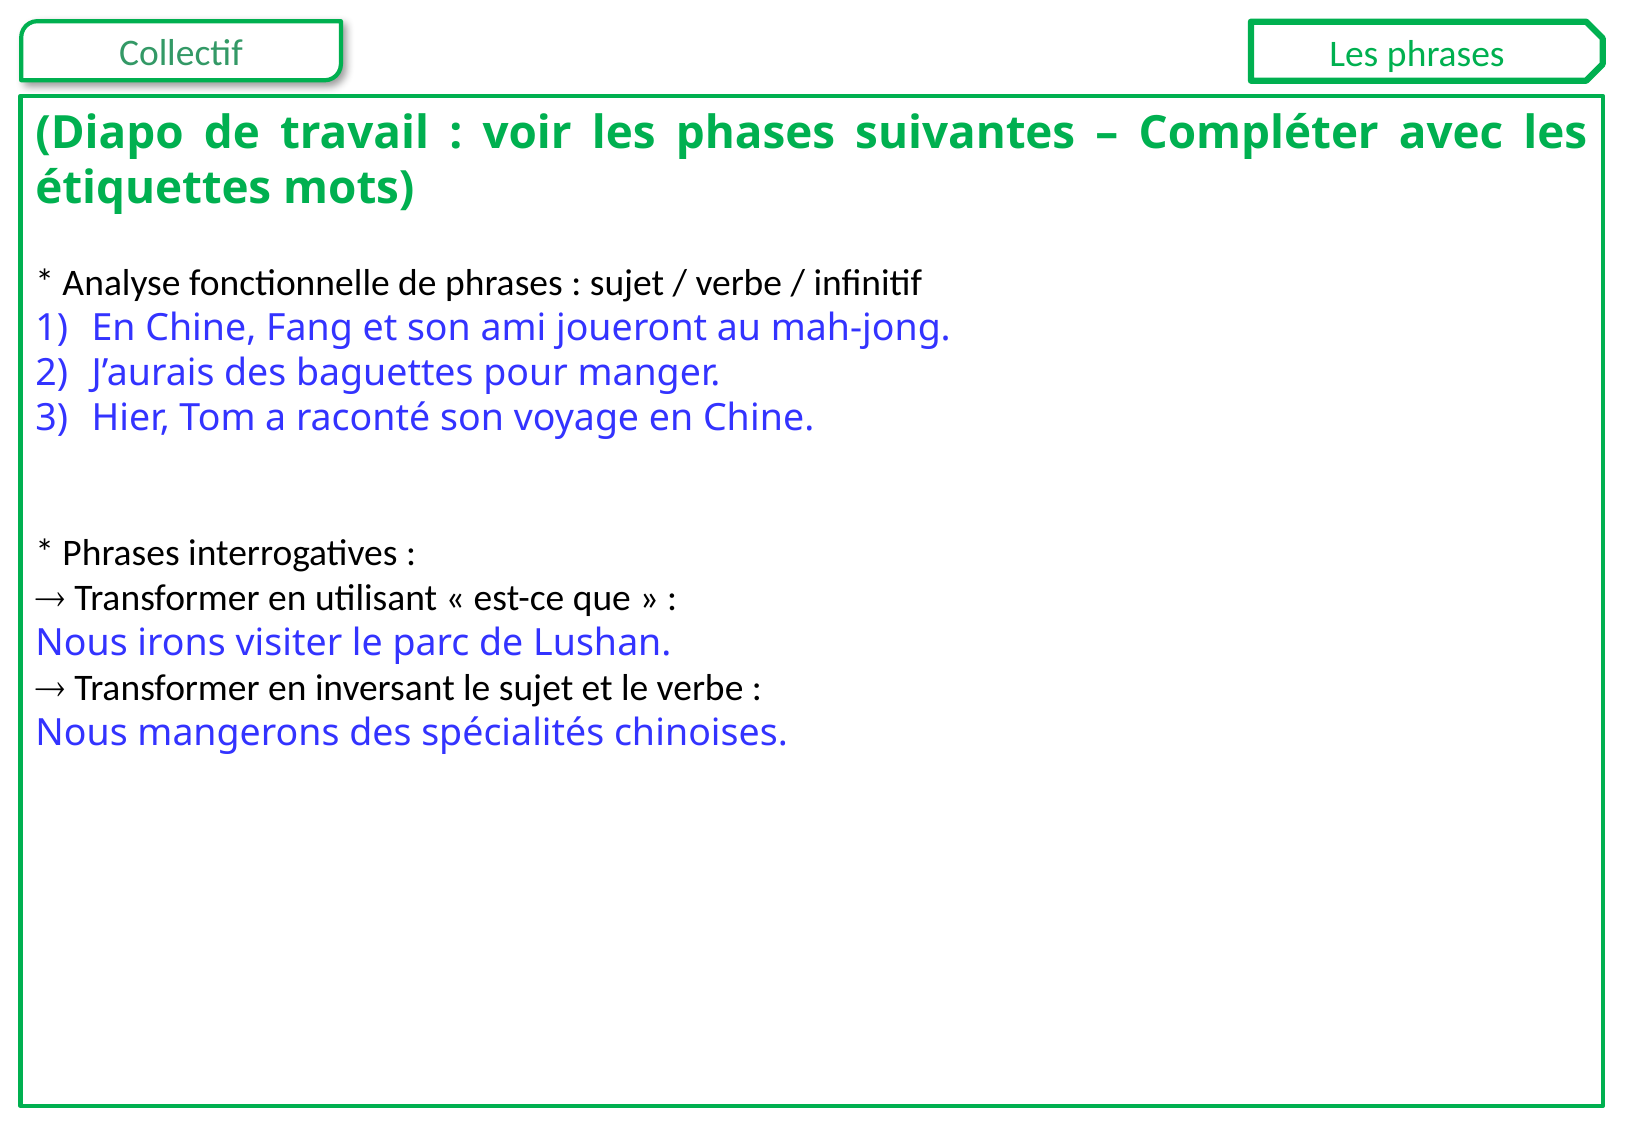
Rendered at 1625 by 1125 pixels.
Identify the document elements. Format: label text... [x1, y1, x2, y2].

list Les phrases [1250, 21, 1584, 81]
list (Diapo de travail : voir les phases suivantes – Compléter avec les étiquettes mots) * Analyse fonctionnelle de phrases : sujet / verbe / infinitif En Chine, Fang et son ami joueront au mah-jong. J’aurais des baguettes pour manger. Hier, Tom a raconté son voyage en Chine. * Phrases interrogatives :  Transformer en utilisant « est-ce que » : Nous irons visiter le parc de Lushan.  Transformer en inversant le sujet et le verbe : Nous mangerons des spécialités chinoises. [18, 94, 1605, 1108]
